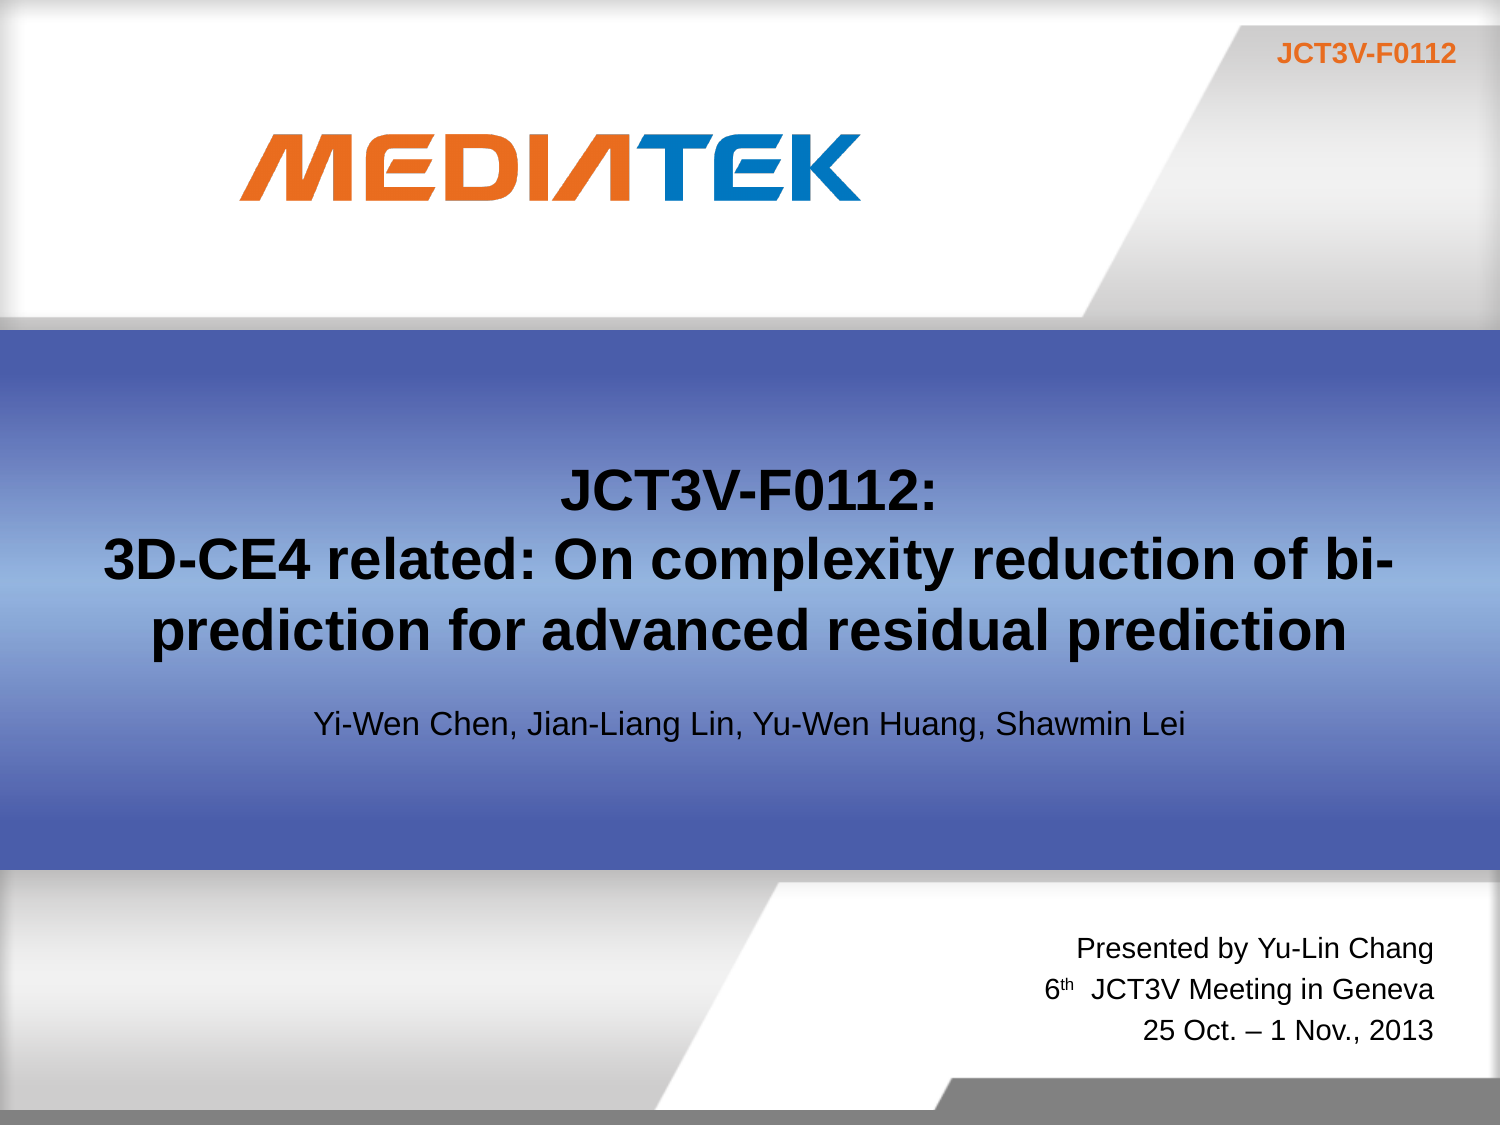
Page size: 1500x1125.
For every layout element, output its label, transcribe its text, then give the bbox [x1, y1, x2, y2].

picture [0, 0, 1500, 1125]
text_box Presented by Yu-Lin Chang 6th JCT3V Meeting in Geneva 25 Oct. – 1 Nov., 2013 [787, 922, 1450, 1054]
text_box Yi-Wen Chen, Jian-Liang Lin, Yu-Wen Huang, Shawmin Lei [162, 694, 1338, 750]
title JCT3V-F0112: 3D-CE4 related: On complexity reduction of bi-prediction for advanced residual prediction [50, 438, 1450, 676]
